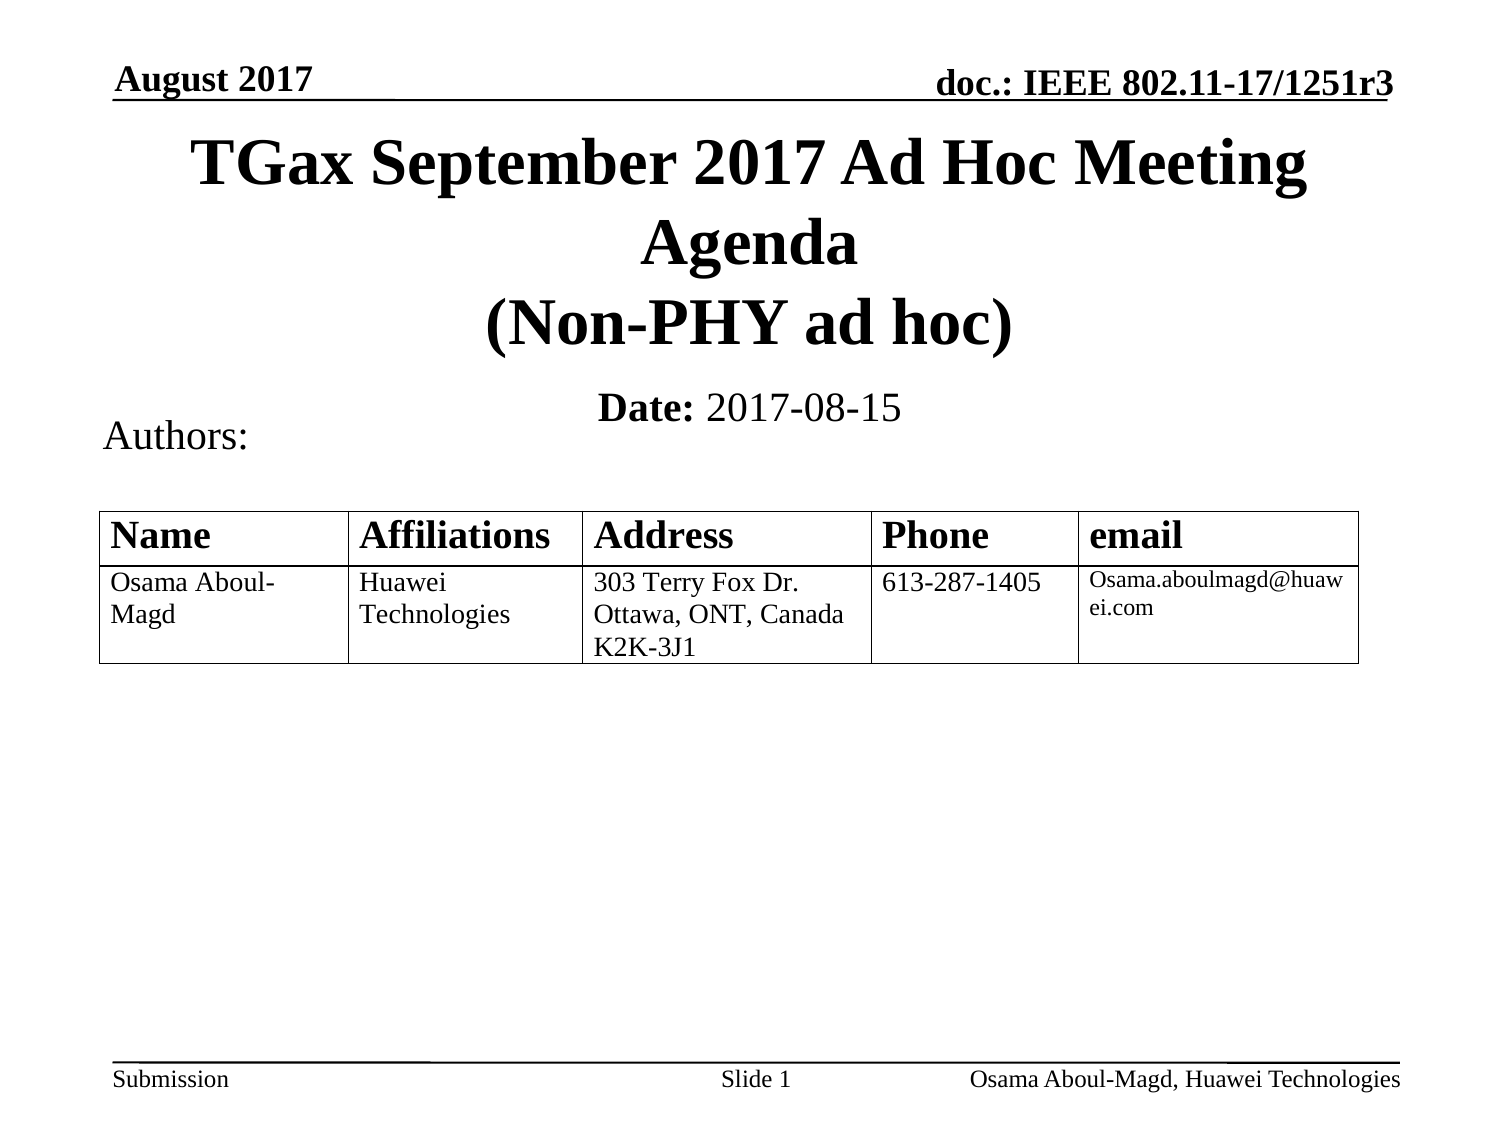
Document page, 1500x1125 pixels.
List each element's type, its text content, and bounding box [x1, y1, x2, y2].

list Date: 2017-08-15 [112, 372, 1388, 438]
footer Osama Aboul-Magd, Huawei Technologies [902, 1061, 1402, 1093]
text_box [84, 510, 1388, 913]
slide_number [114, 54, 493, 100]
title TGax September 2017 Ad Hoc Meeting Agenda (Non-PHY ad hoc) [112, 149, 1388, 326]
text_box Authors: [87, 399, 325, 463]
slide_number Slide 1 [712, 1061, 800, 1123]
